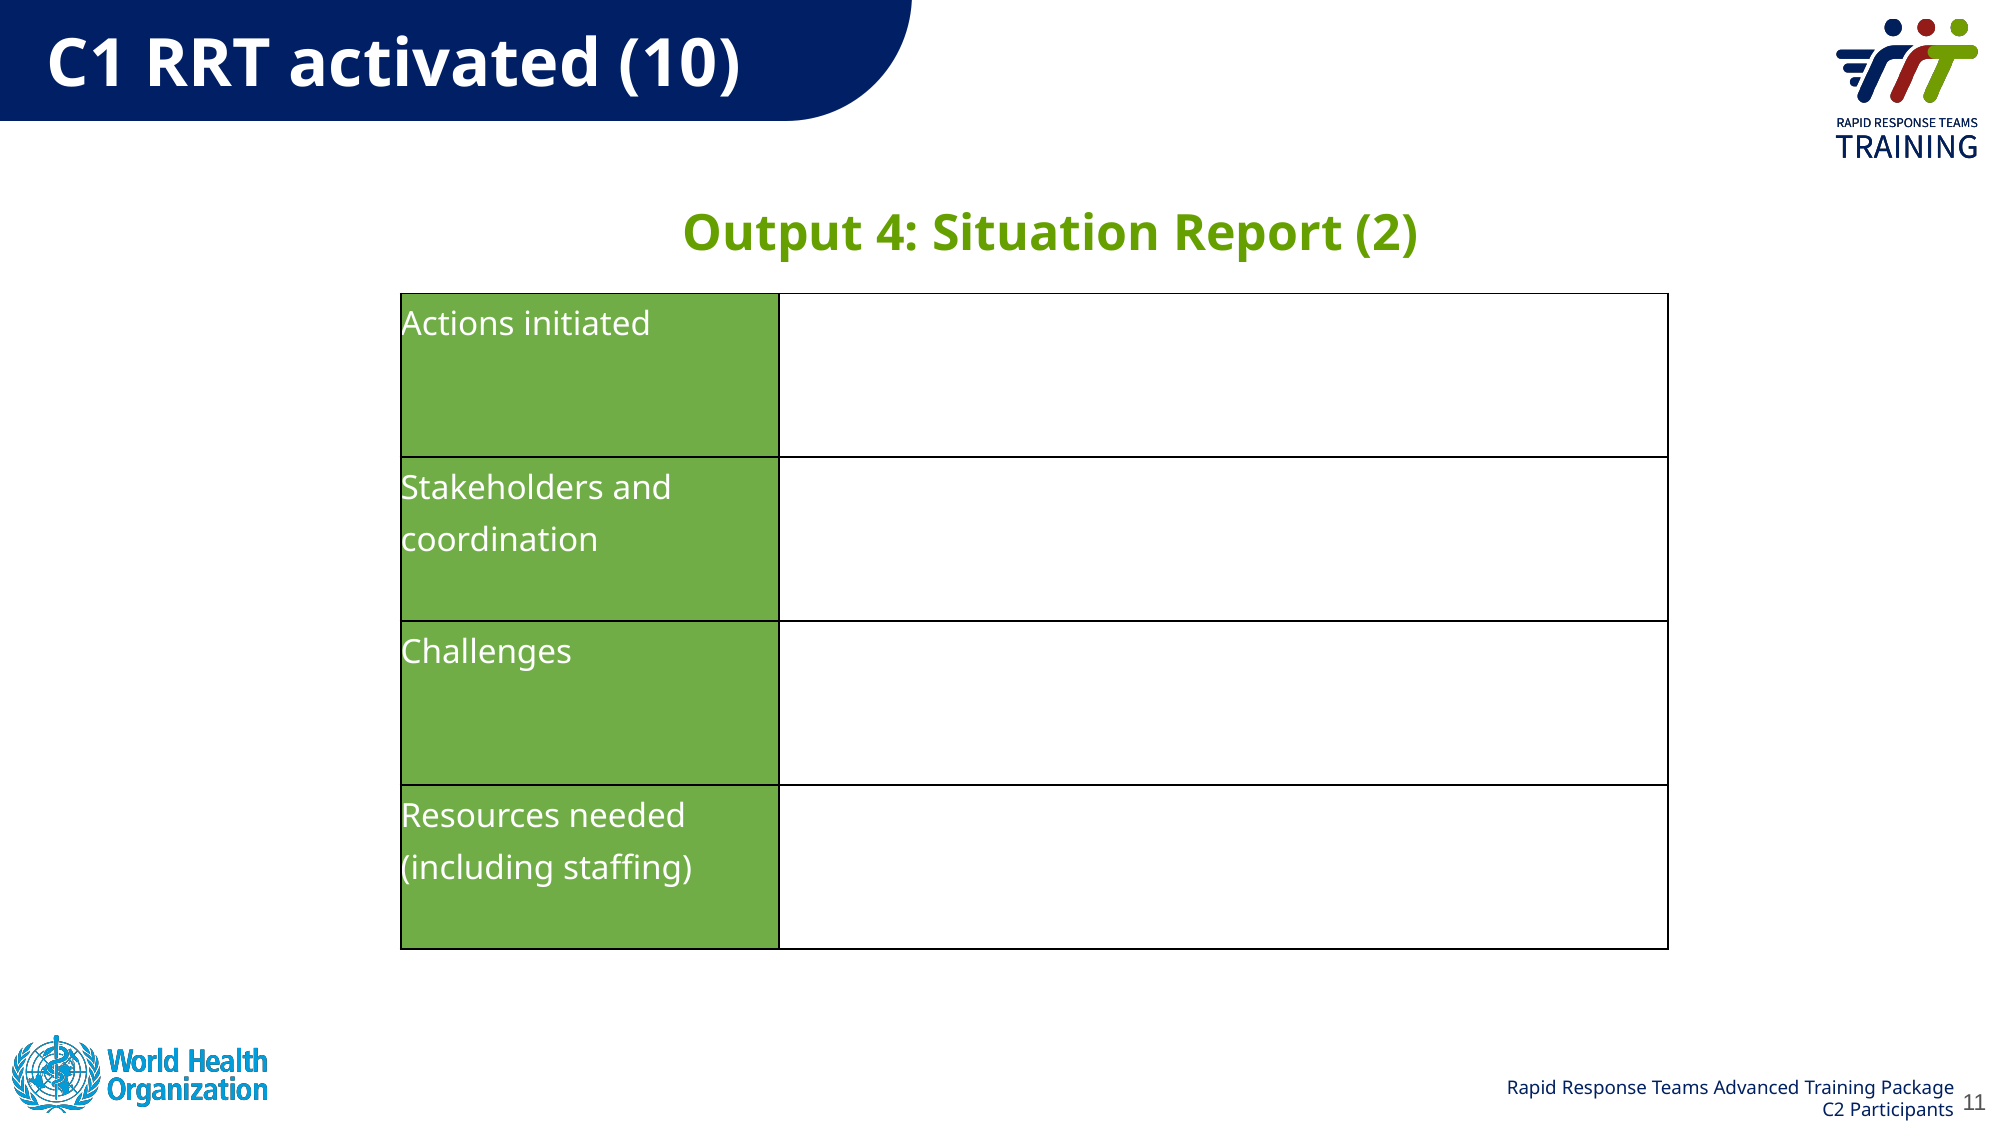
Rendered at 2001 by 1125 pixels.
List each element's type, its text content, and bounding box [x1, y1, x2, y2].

picture [34, 1054, 43, 1078]
picture [71, 1053, 90, 1091]
table_cell [780, 458, 1667, 620]
list Output 4: Situation Report (2) [574, 199, 1924, 964]
picture [24, 1054, 36, 1087]
text_box C1 RRT activated (10) [39, 12, 1033, 108]
picture [12, 1083, 48, 1113]
table_header Actions initiated [402, 294, 778, 456]
table_cell Resources needed (including staffing) [402, 786, 778, 948]
picture [0, 0, 912, 121]
table_cell Stakeholders and coordination [402, 458, 778, 620]
picture [40, 1062, 47, 1070]
picture [46, 1056, 54, 1062]
picture [30, 1083, 37, 1091]
table_cell Challenges [402, 622, 778, 784]
table_cell [780, 622, 1667, 784]
picture [59, 1035, 267, 1113]
picture [22, 1062, 26, 1077]
table_cell [780, 786, 1667, 948]
picture [50, 1108, 62, 1113]
table_header [780, 294, 1667, 456]
picture [36, 1088, 78, 1105]
picture [1835, 19, 1978, 167]
picture [12, 1035, 54, 1068]
